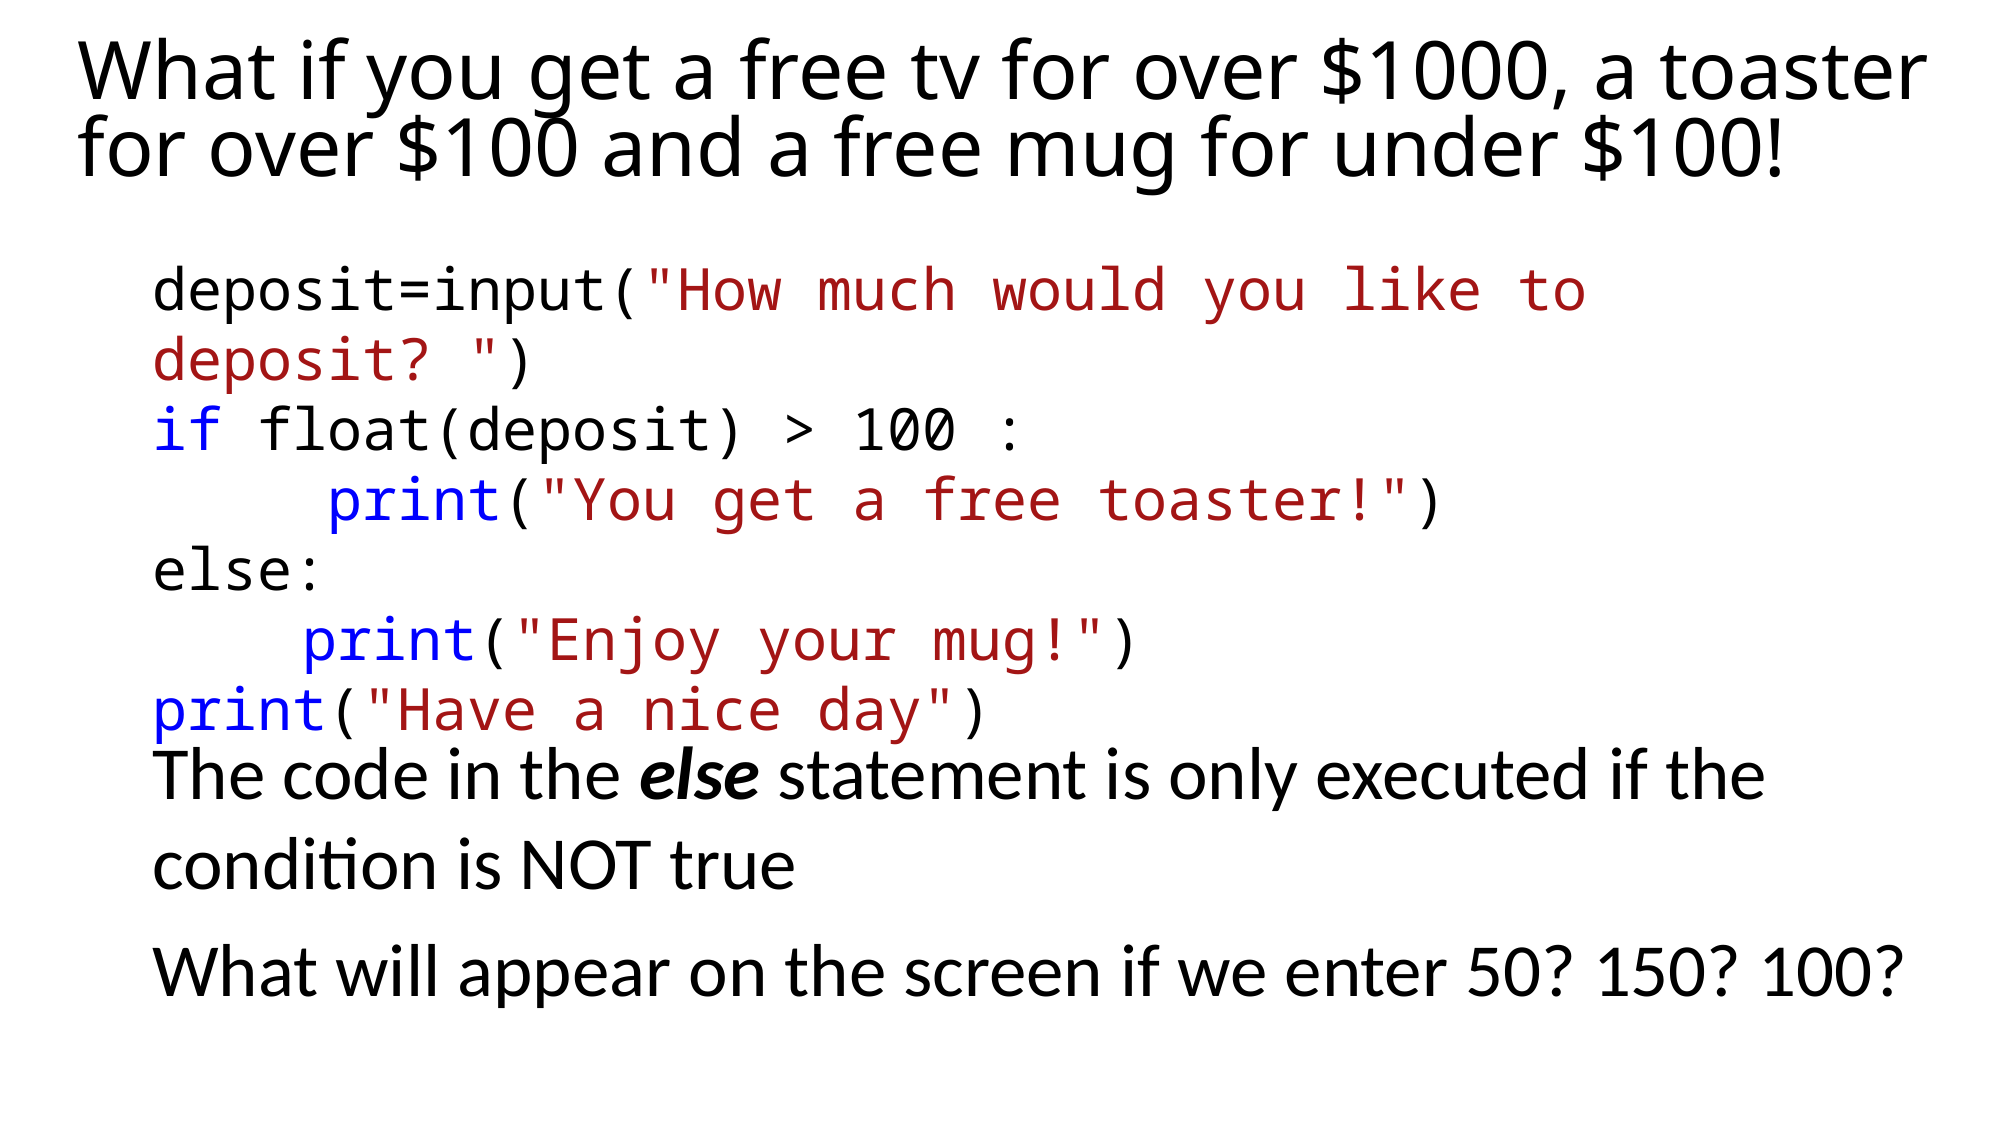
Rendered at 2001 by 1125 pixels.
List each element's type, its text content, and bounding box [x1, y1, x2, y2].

text_box deposit=input("How much would you like to deposit? ") if float(deposit) > 100 : print("You get a free toaster!") else: print("Enjoy your mug!") print("Have a nice day") [137, 244, 1905, 717]
title What if you get a free tv for over $1000, a toaster for over $100 and a free mug for under $100! [62, 29, 1953, 205]
text_box What will appear on the screen if we enter 50? 150? 100? [137, 914, 1941, 1019]
text_box The code in the else statement is only executed if the condition is NOT true [137, 717, 1941, 913]
